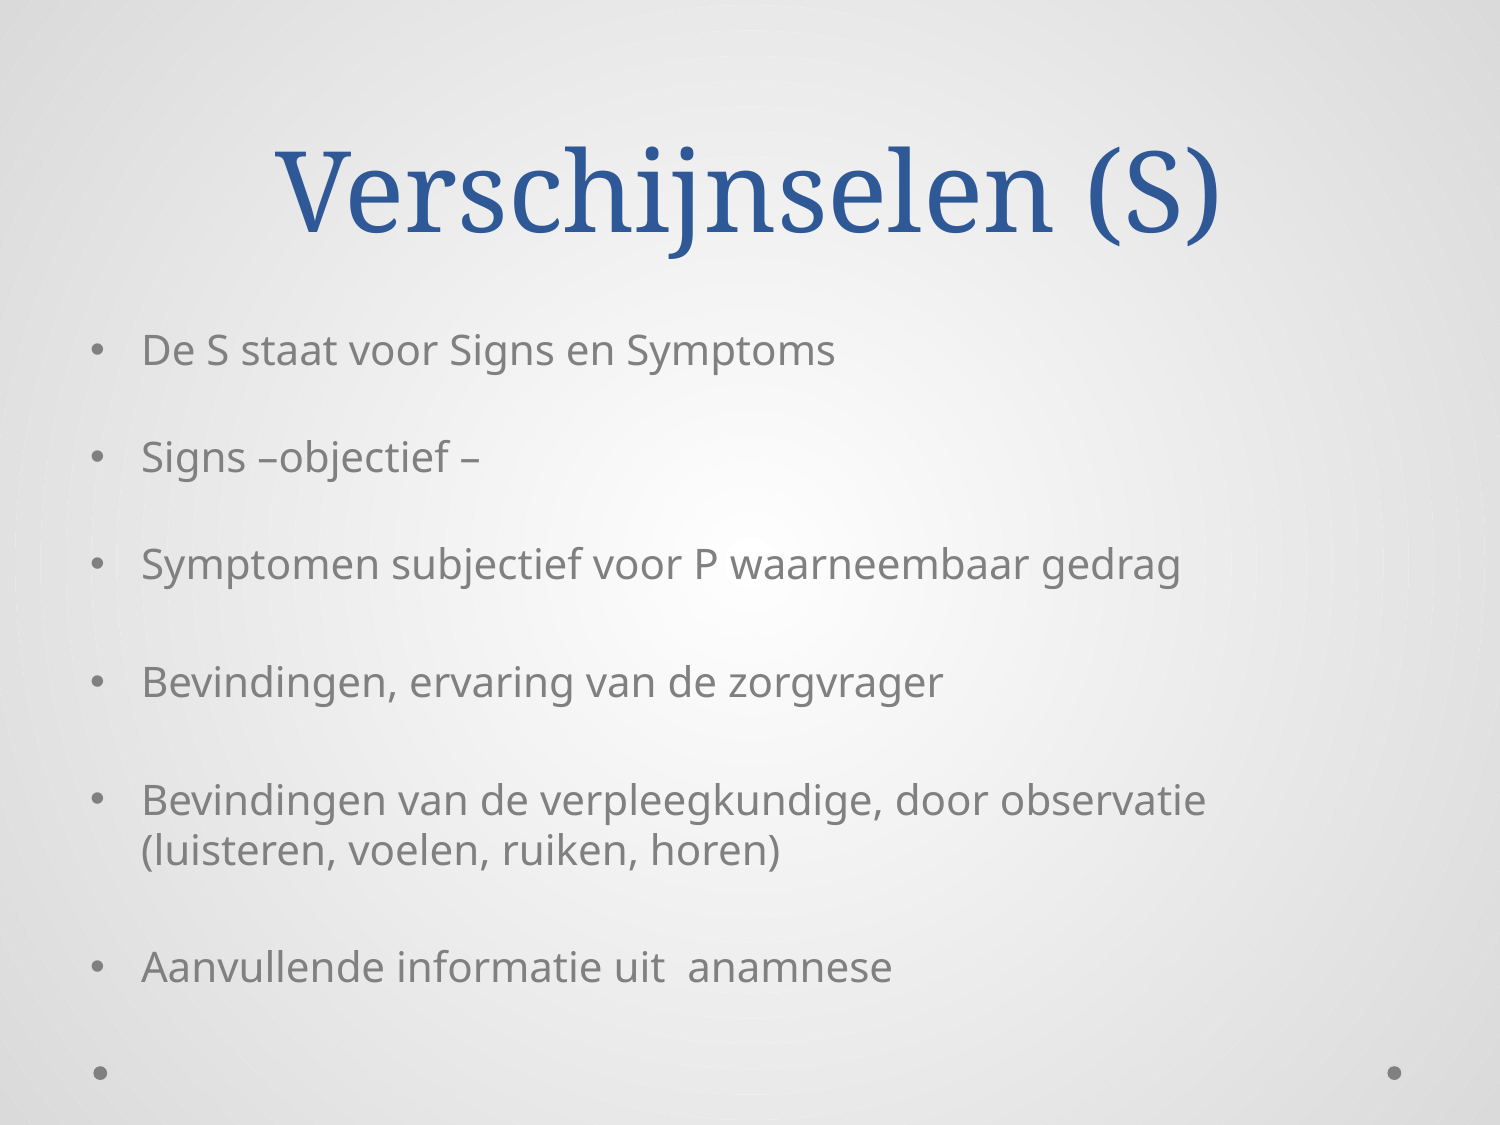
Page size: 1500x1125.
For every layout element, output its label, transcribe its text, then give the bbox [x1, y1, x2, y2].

list De S staat voor Signs en Symptoms Signs –objectief – Symptomen subjectief voor P waarneembaar gedrag Bevindingen, ervaring van de zorgvrager Bevindingen van de verpleegkundige, door observatie (luisteren, voelen, ruiken, horen) Aanvullende informatie uit anamnese [75, 263, 1425, 1005]
title Verschijnselen (S) [75, 0, 1425, 263]
